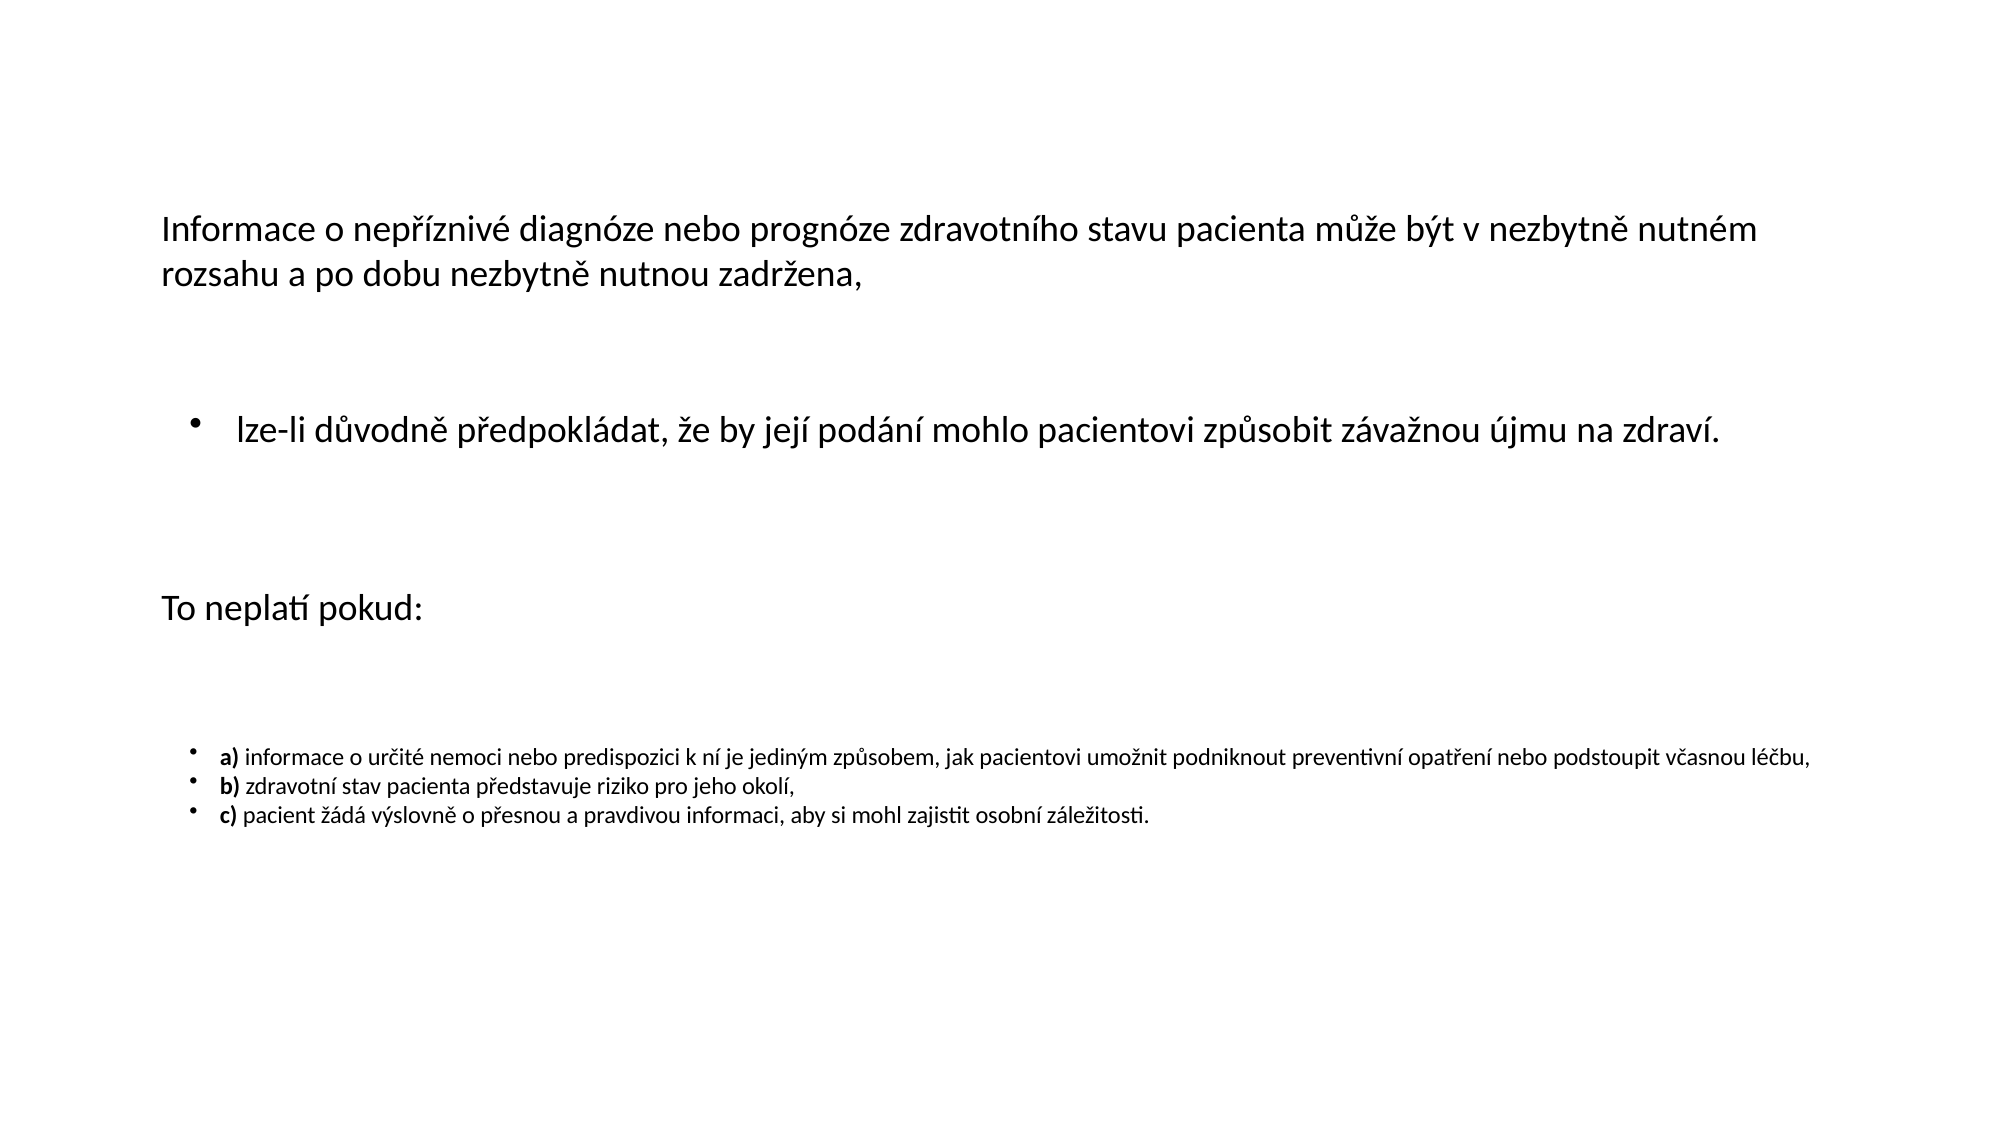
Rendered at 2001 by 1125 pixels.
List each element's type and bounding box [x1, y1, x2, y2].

list [134, 126, 1860, 841]
